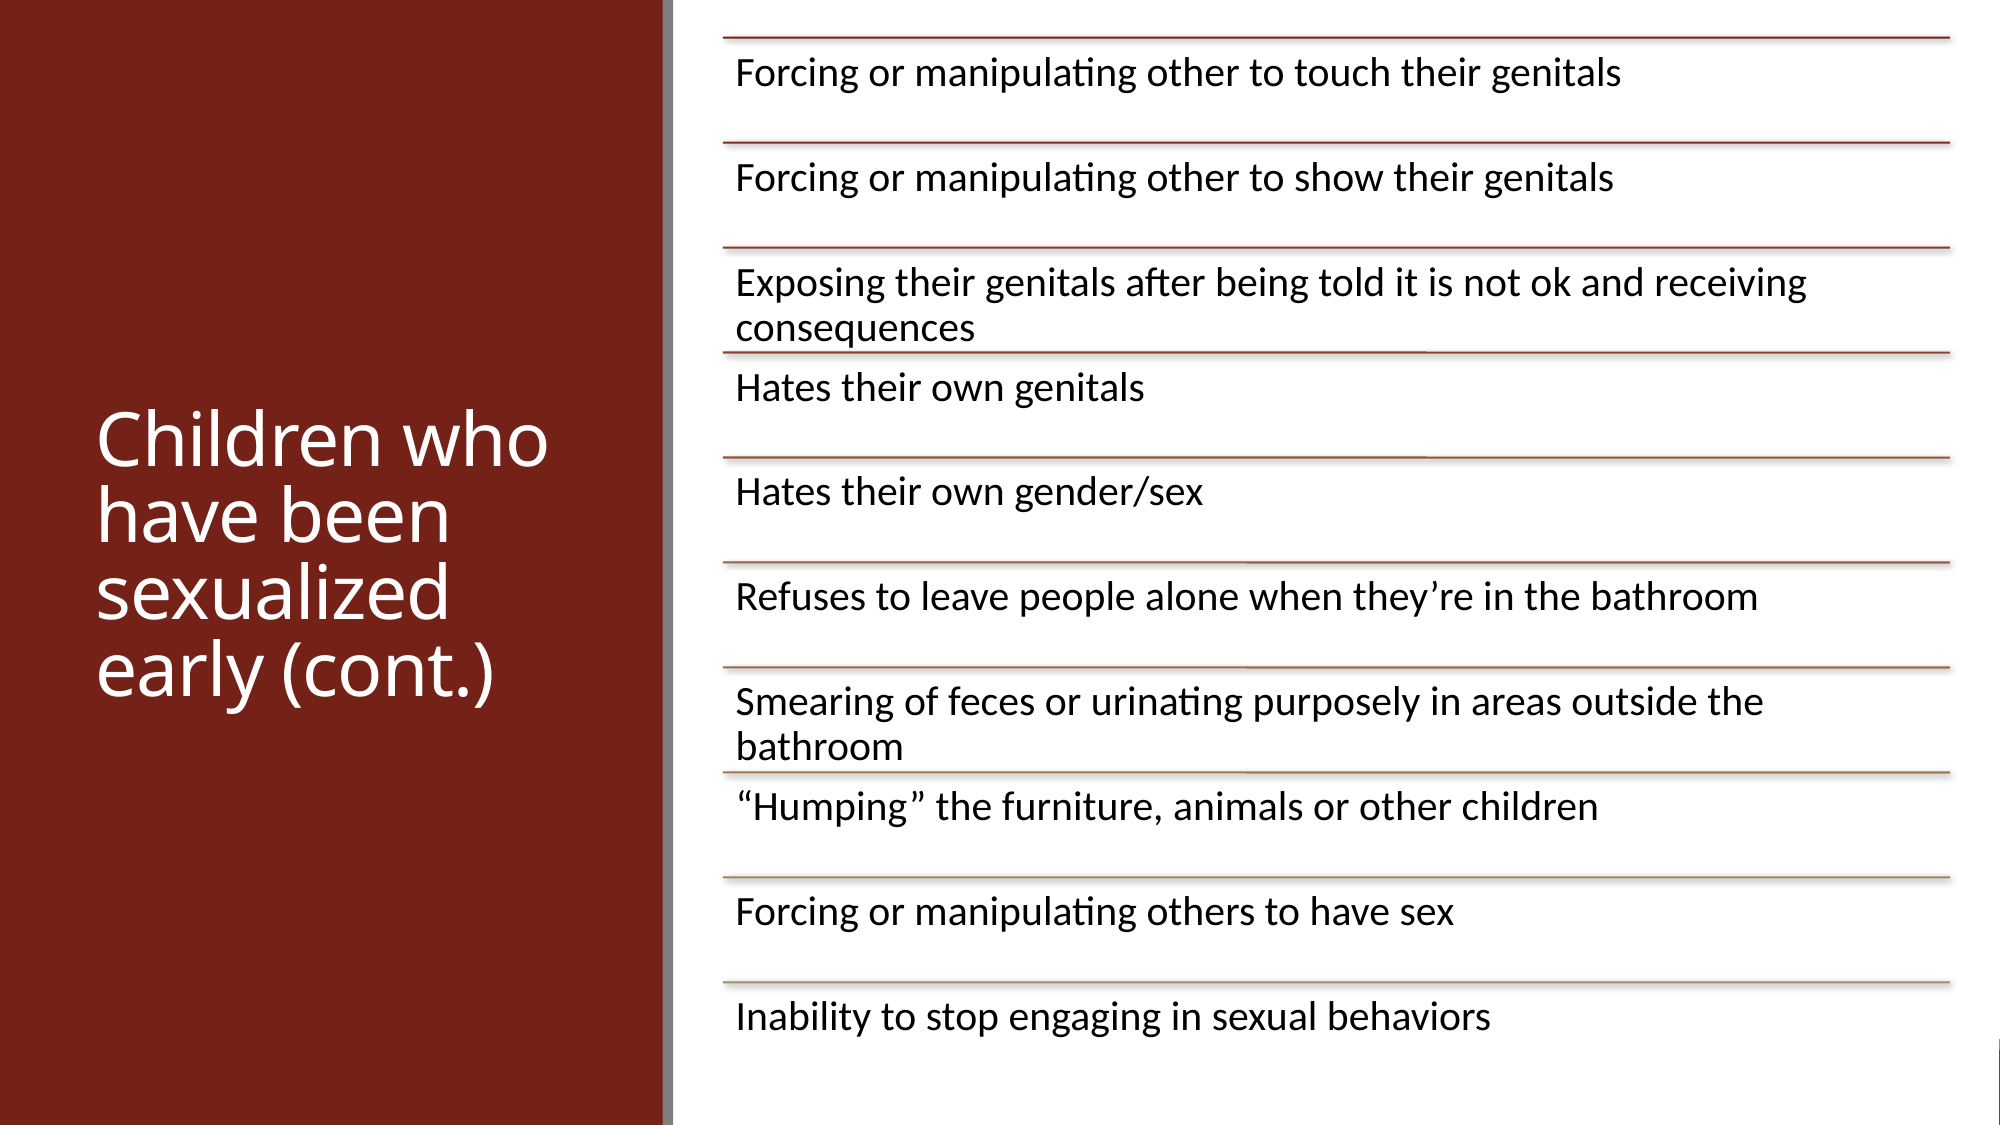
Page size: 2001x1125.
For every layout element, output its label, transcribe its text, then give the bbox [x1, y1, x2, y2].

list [722, 36, 1951, 1088]
text_box [674, 0, 2000, 1125]
text_box [661, 0, 674, 1125]
title Children who have been sexualized early (cont.) [80, 84, 587, 1032]
text_box [0, 0, 661, 1125]
